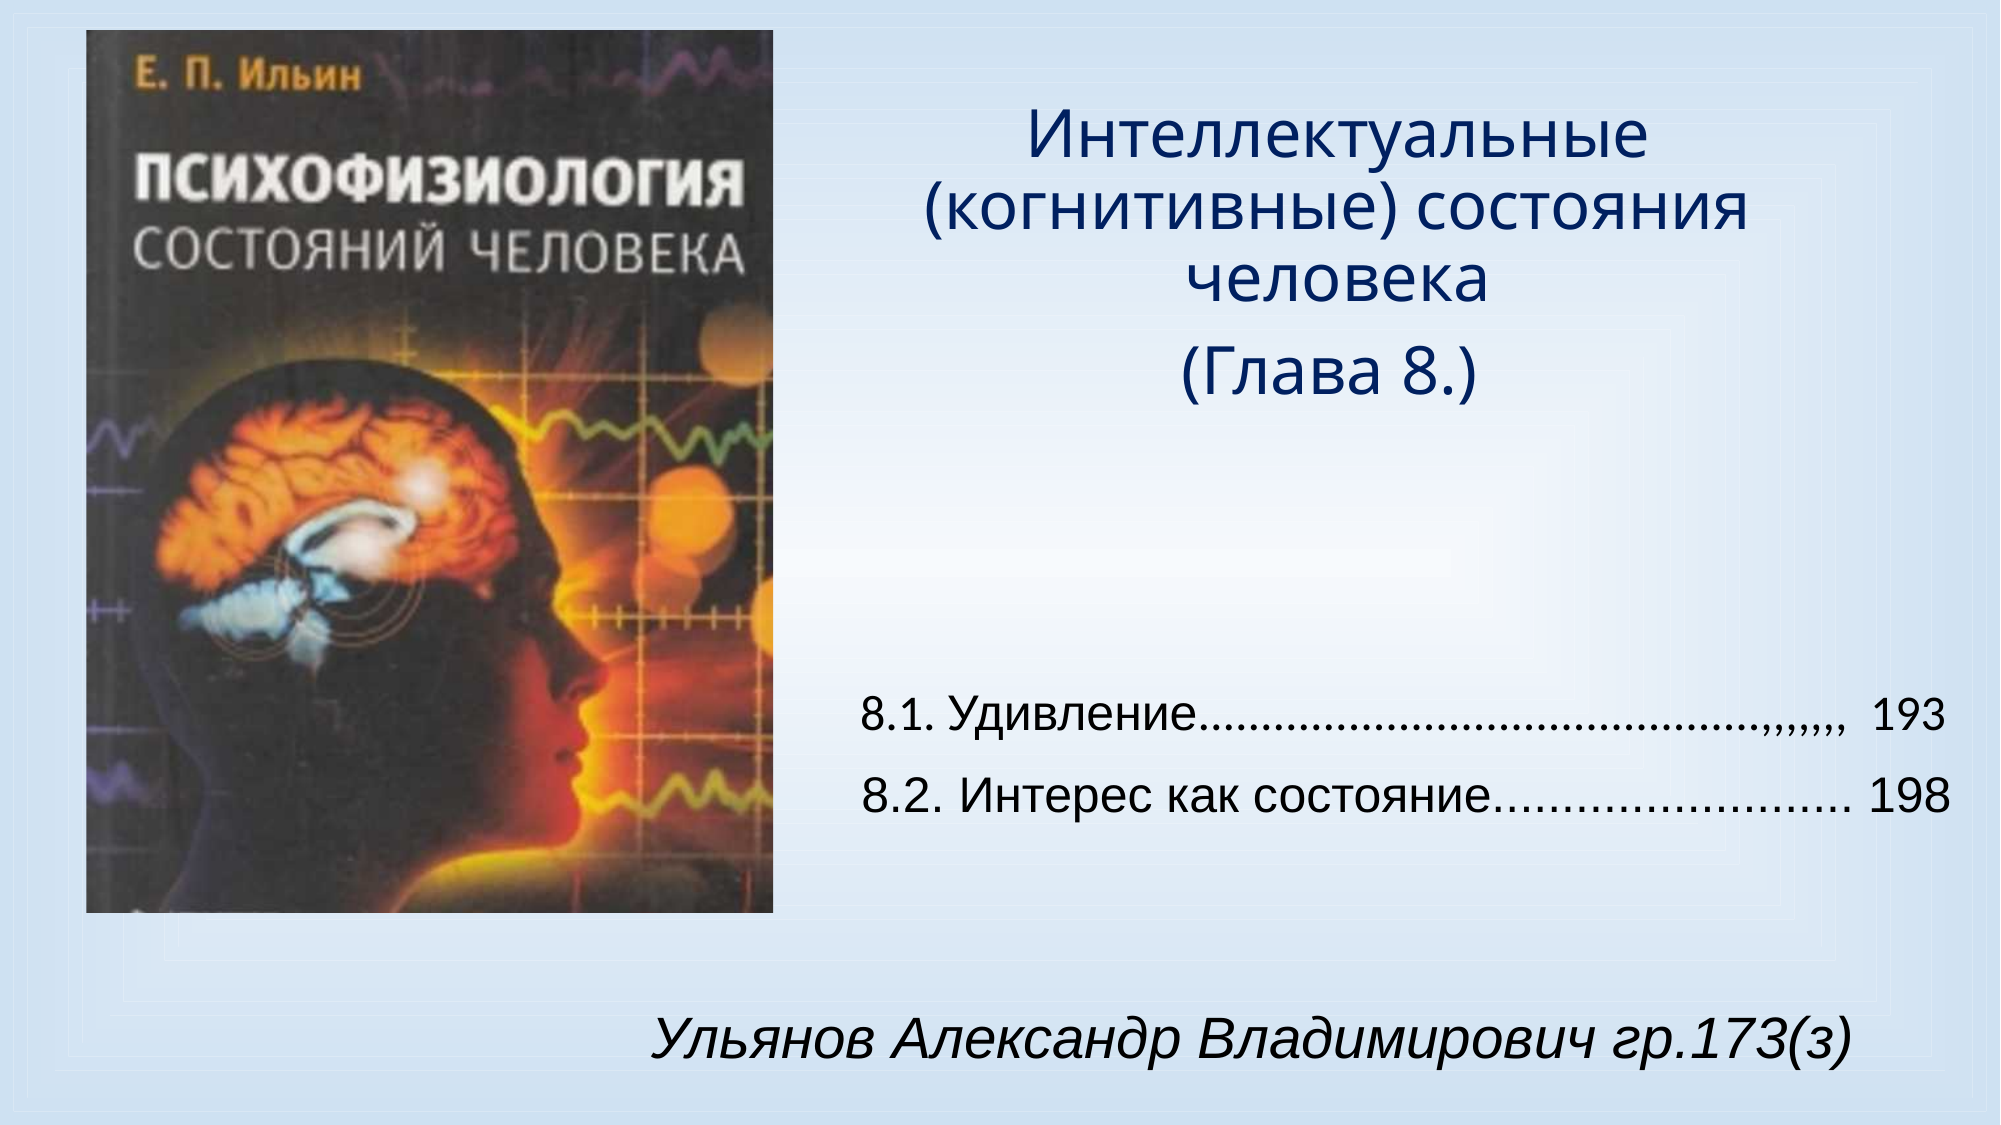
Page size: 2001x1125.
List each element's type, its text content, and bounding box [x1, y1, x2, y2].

text_box Ульянов Александр Владимирович гр.173(з) [636, 992, 1940, 1078]
subtitle Интеллектуальные (когнитивные) состояния человека (Глава 8.) [846, 92, 1830, 600]
text_box 8.1. Удивление.............................................,,,,,,, 193 [845, 672, 2000, 748]
picture [86, 30, 774, 913]
text_box 8.2. Интерес как состояние.......................... 198 [846, 755, 2000, 831]
